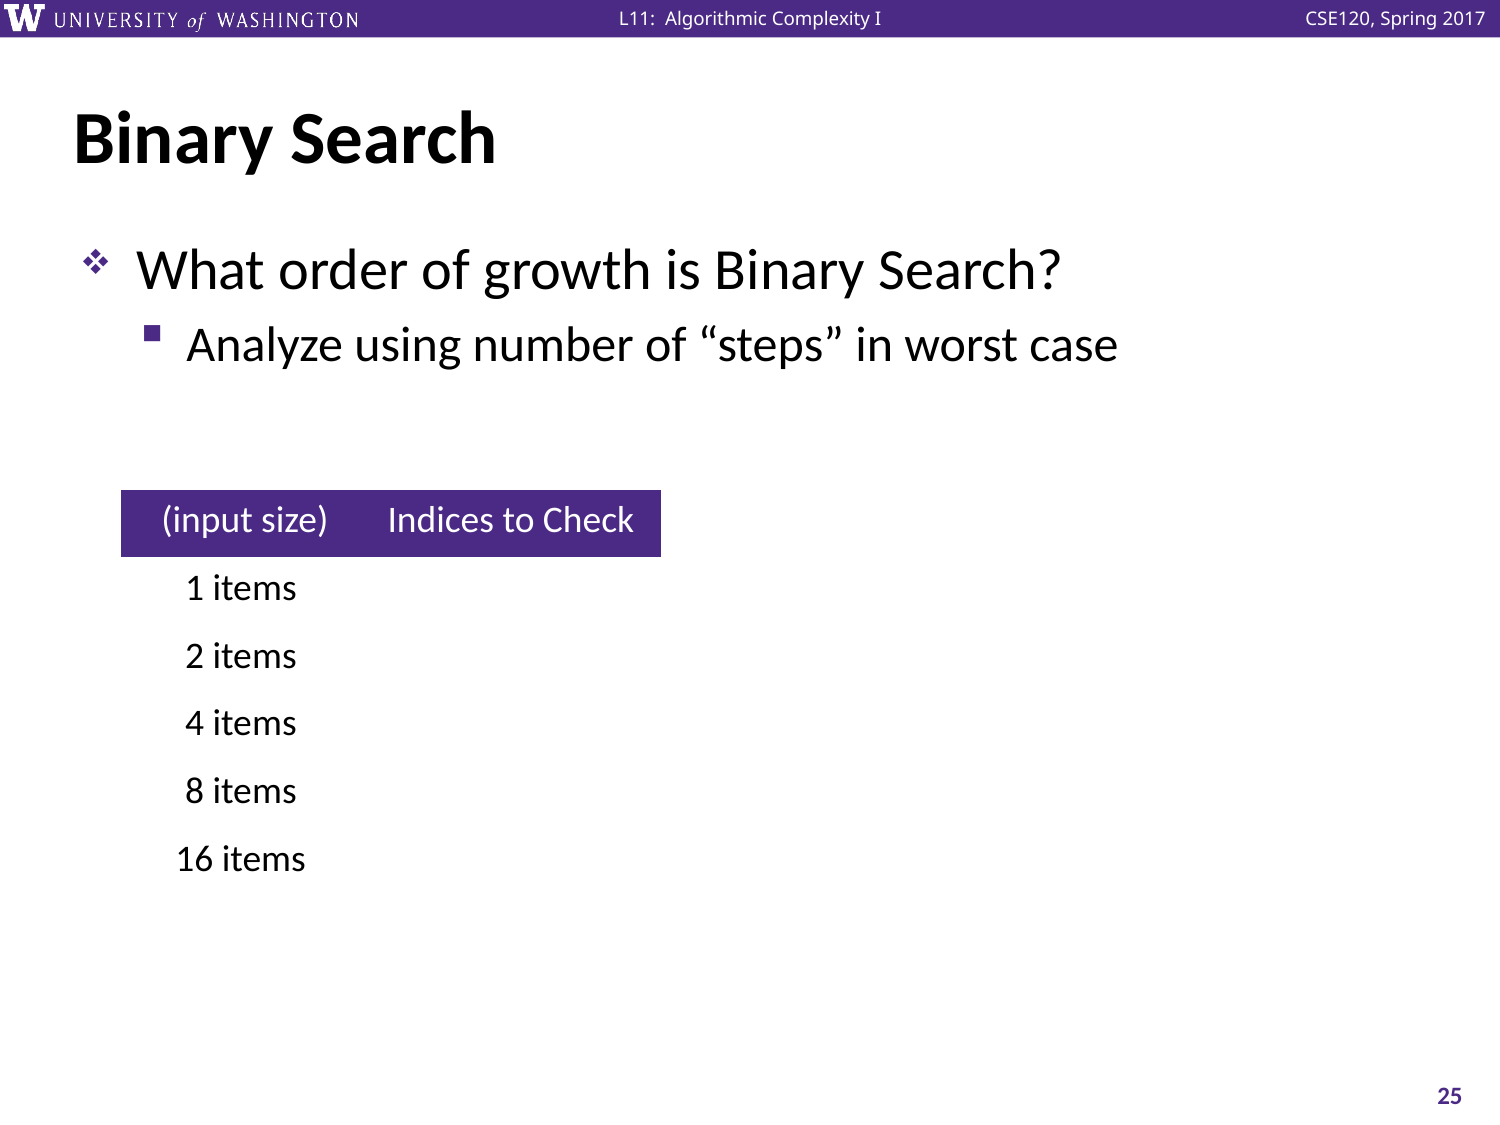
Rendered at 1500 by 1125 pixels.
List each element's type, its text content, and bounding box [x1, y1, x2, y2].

title Binary Search [58, 71, 1438, 197]
picture [4, 4, 358, 32]
slide_number 25 [1400, 1065, 1500, 1125]
list What order of growth is Binary Search? Analyze using number of “steps” in worst case [64, 223, 1438, 1040]
